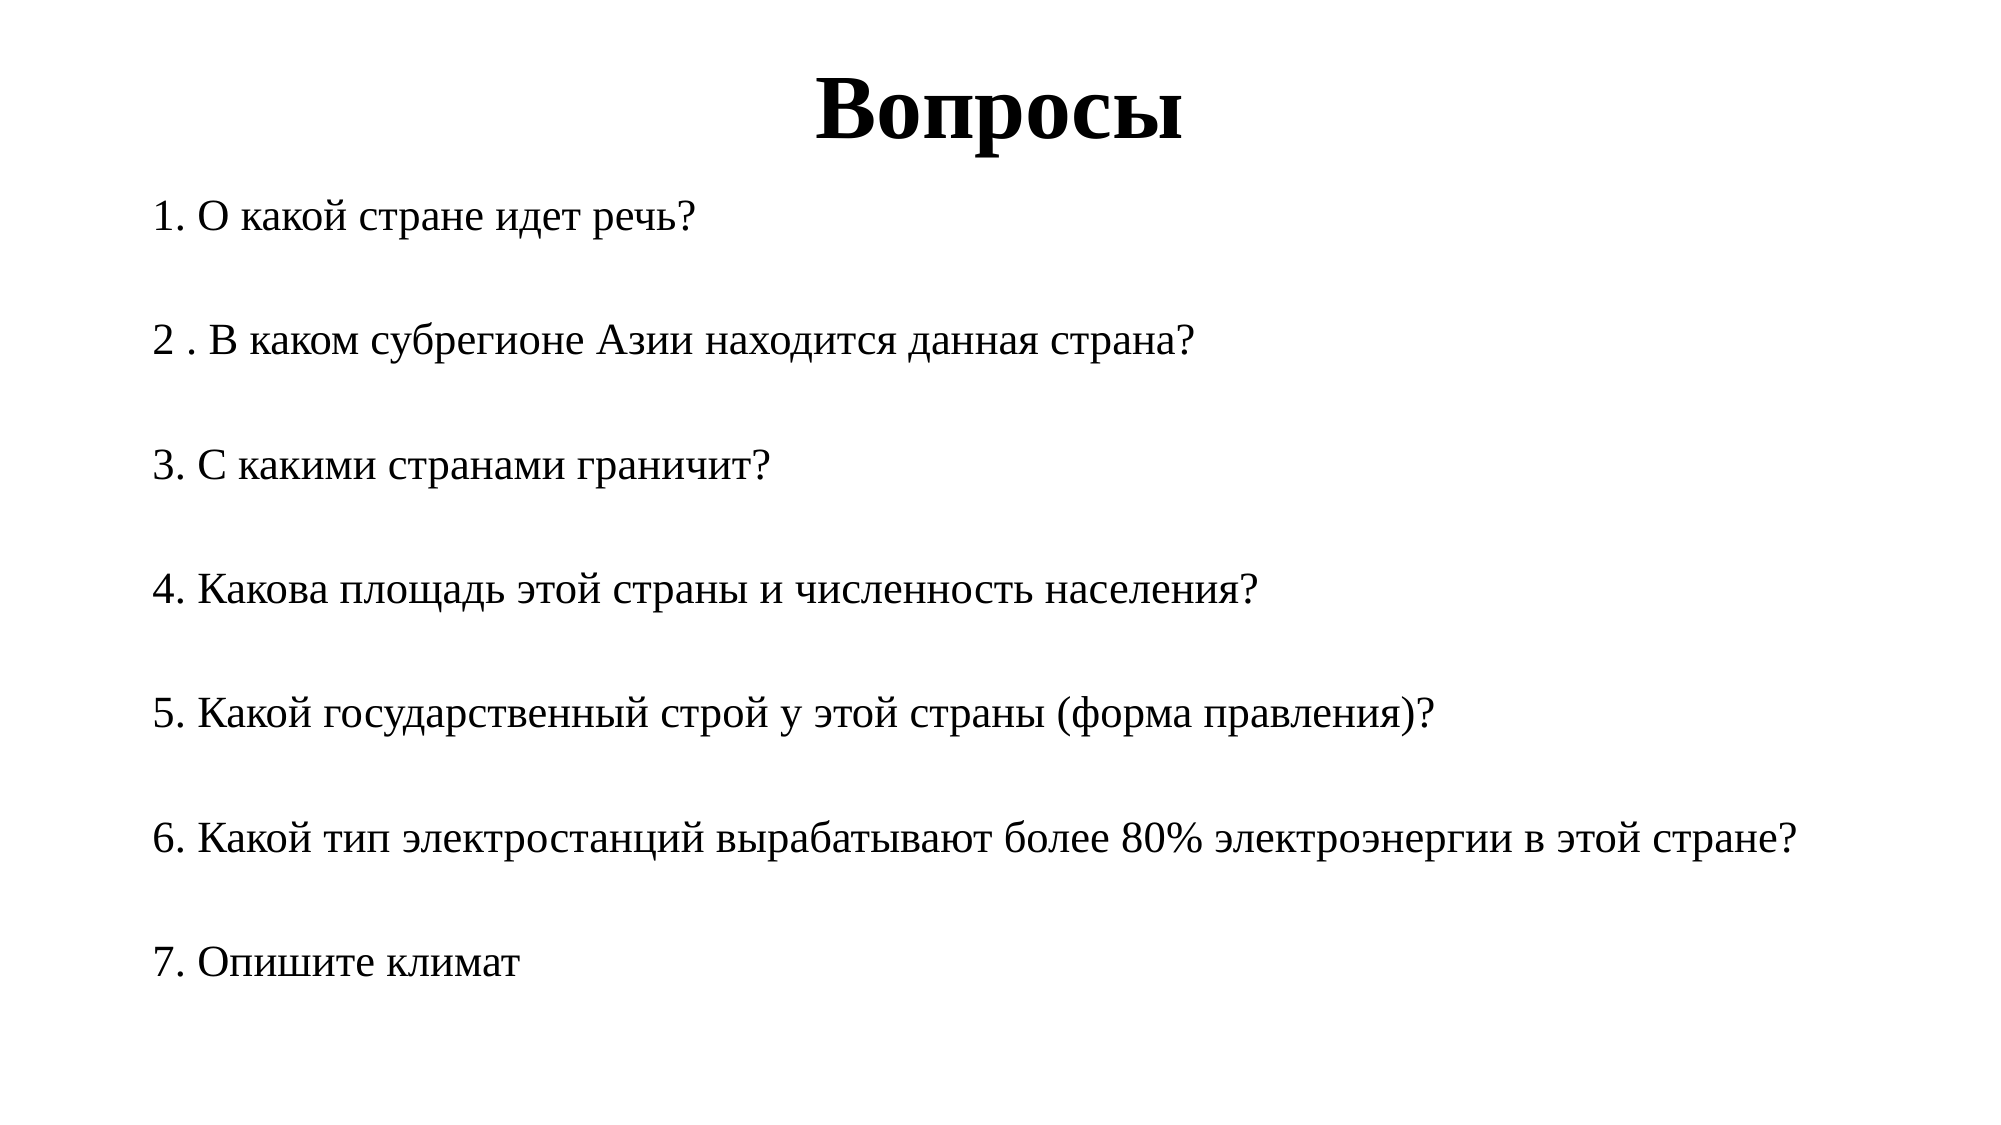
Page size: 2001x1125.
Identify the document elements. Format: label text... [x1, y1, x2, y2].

title Вопросы [137, 0, 1863, 184]
list 1. О какой стране идет речь? 2 . В каком субрегионе Азии находится данная страна? 3. С какими странами граничит? 4. Какова площадь этой страны и численность населения? 5. Какой государственный строй у этой страны (форма правления)? 6. Какой тип электростанций вырабатывают более 80% электроэнергии в этой стране? 7. Опишите климат [137, 184, 1863, 1014]
